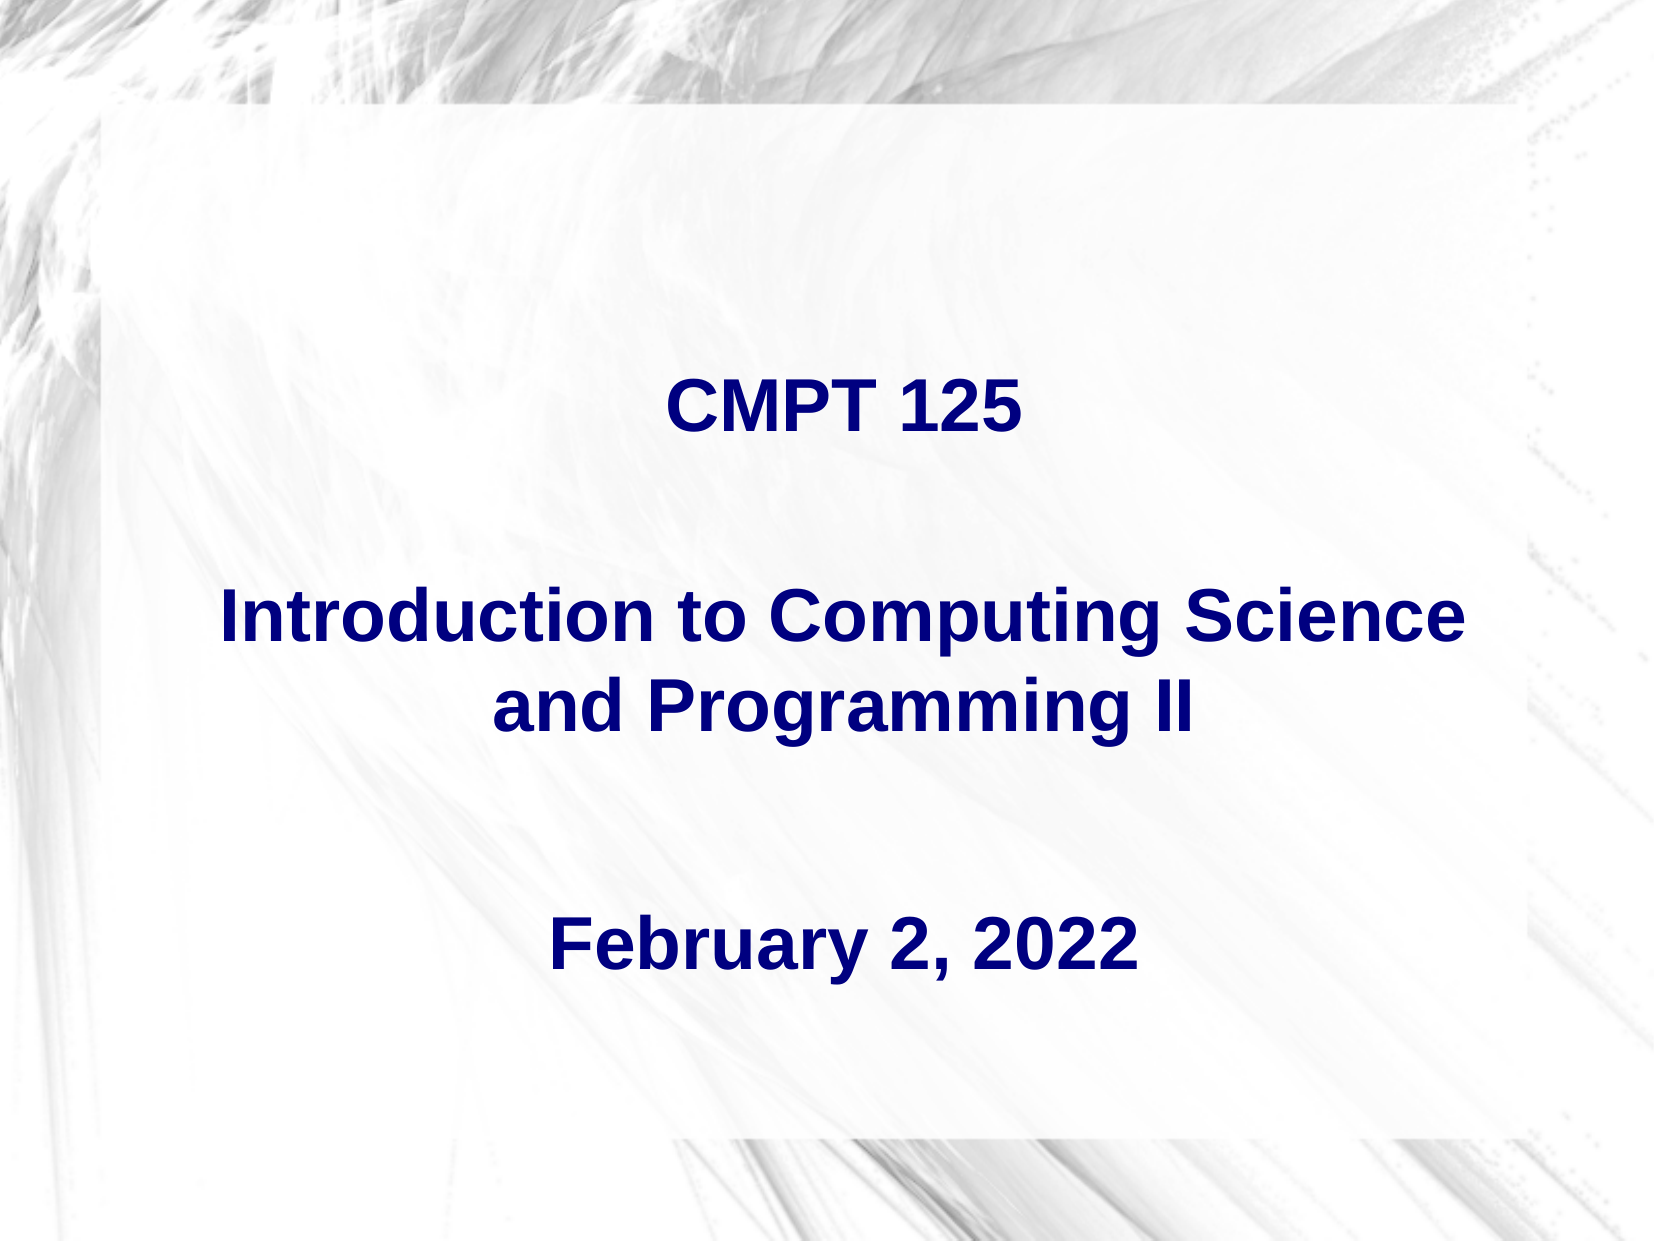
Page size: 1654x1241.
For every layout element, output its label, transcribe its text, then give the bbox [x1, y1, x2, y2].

list CMPT 125 Introduction to Computing Science and Programming II February 2, 2022 [118, 237, 1571, 1224]
picture [0, 0, 1654, 1241]
